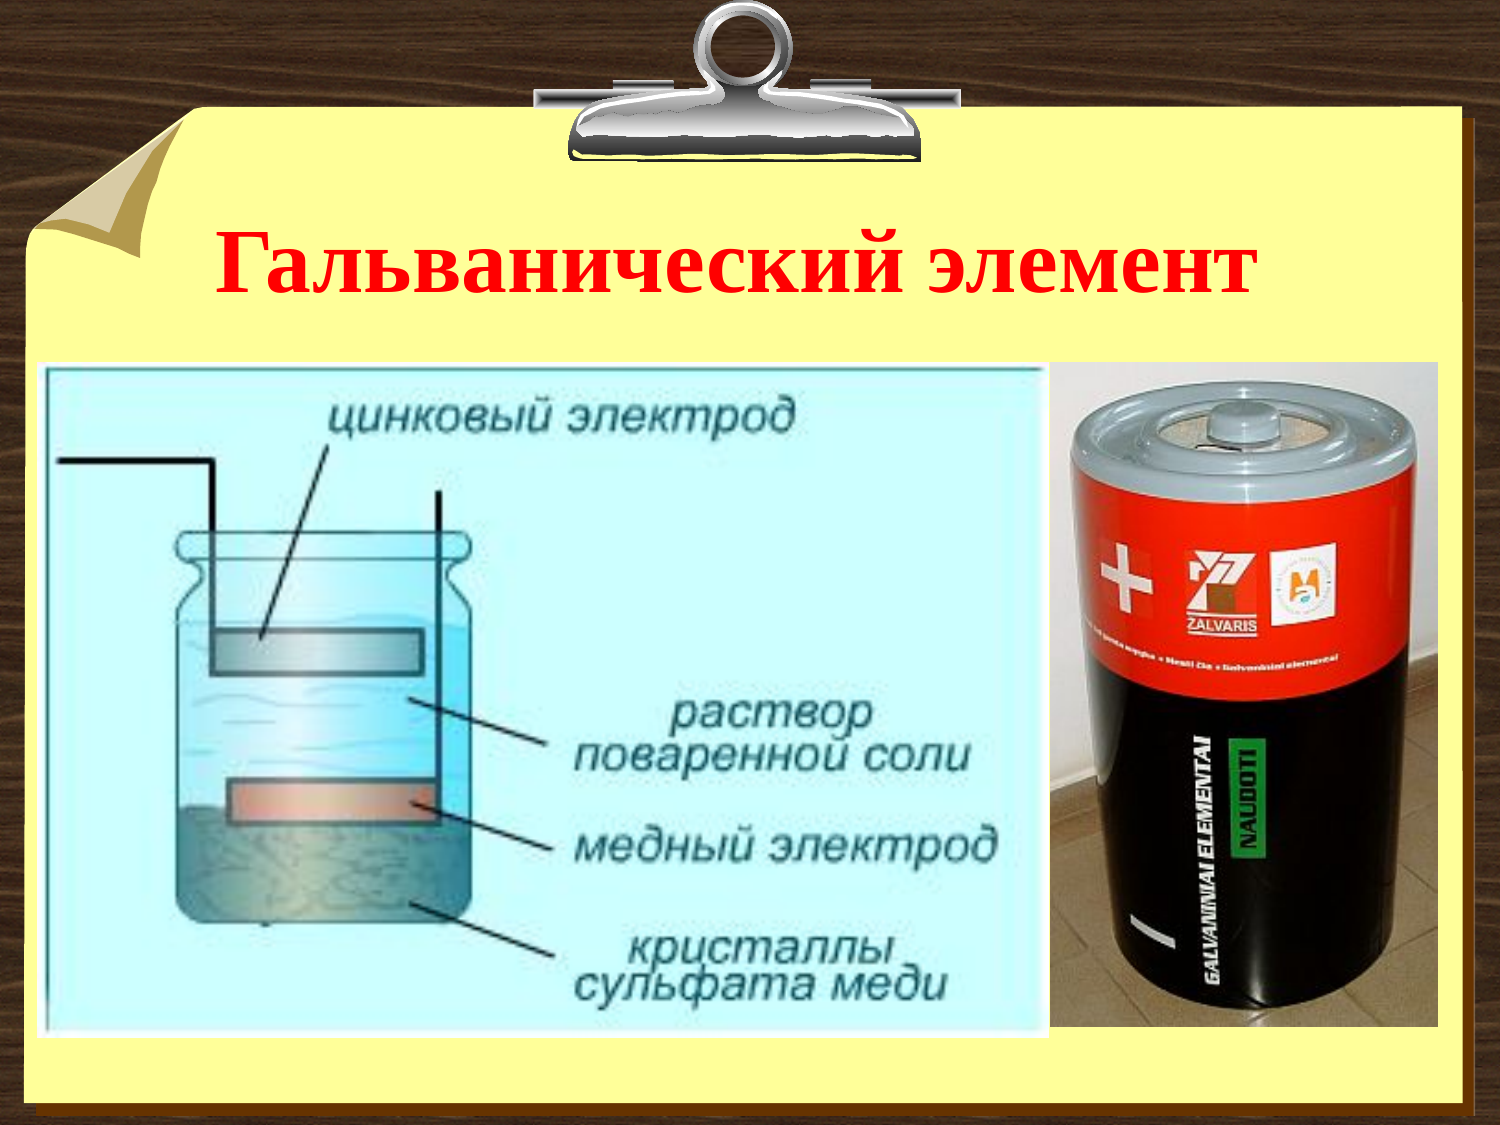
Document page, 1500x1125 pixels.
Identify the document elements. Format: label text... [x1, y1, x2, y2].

picture [710, 15, 775, 78]
title Гальванический элемент [74, 162, 1401, 351]
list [37, 362, 1049, 1038]
picture [1049, 362, 1438, 1027]
picture [0, 0, 1500, 1125]
